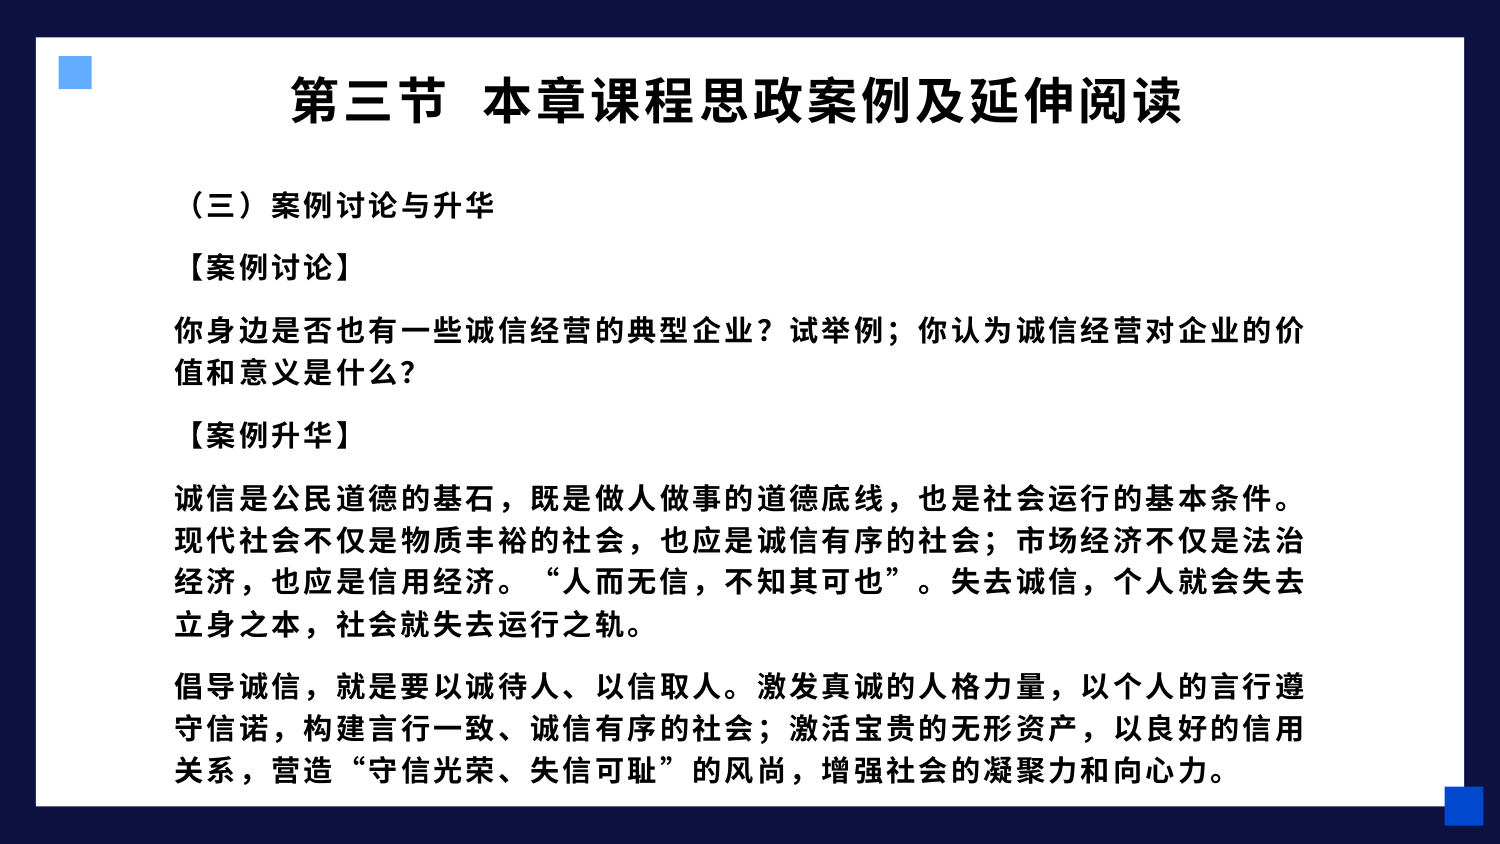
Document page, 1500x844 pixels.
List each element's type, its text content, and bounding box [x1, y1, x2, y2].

title 第三节 本章课程思政案例及延伸阅读 [141, 48, 1327, 138]
list （三）案例讨论与升华 【案例讨论】 你身边是否也有一些诚信经营的典型企业？试举例；你认为诚信经营对企业的价值和意义是什么？ 【案例升华】 诚信是公民道德的基石，既是做人做事的道德底线，也是社会运行的基本条件。现代社会不仅是物质丰裕的社会，也应是诚信有序的社会；市场经济不仅是法治经济，也应是信用经济。“人而无信，不知其可也”。失去诚信，个人就会失去立身之本，社会就失去运行之轨。 倡导诚信，就是要以诚待人、以信取人。激发真诚的人格力量，以个人的言行遵守信诺，构建言行一致、诚信有序的社会；激活宝贵的无形资产，以良好的信用关系，营造“守信光荣、失信可耻”的风尚，增强社会的凝聚力和向心力。 [157, 179, 1353, 604]
